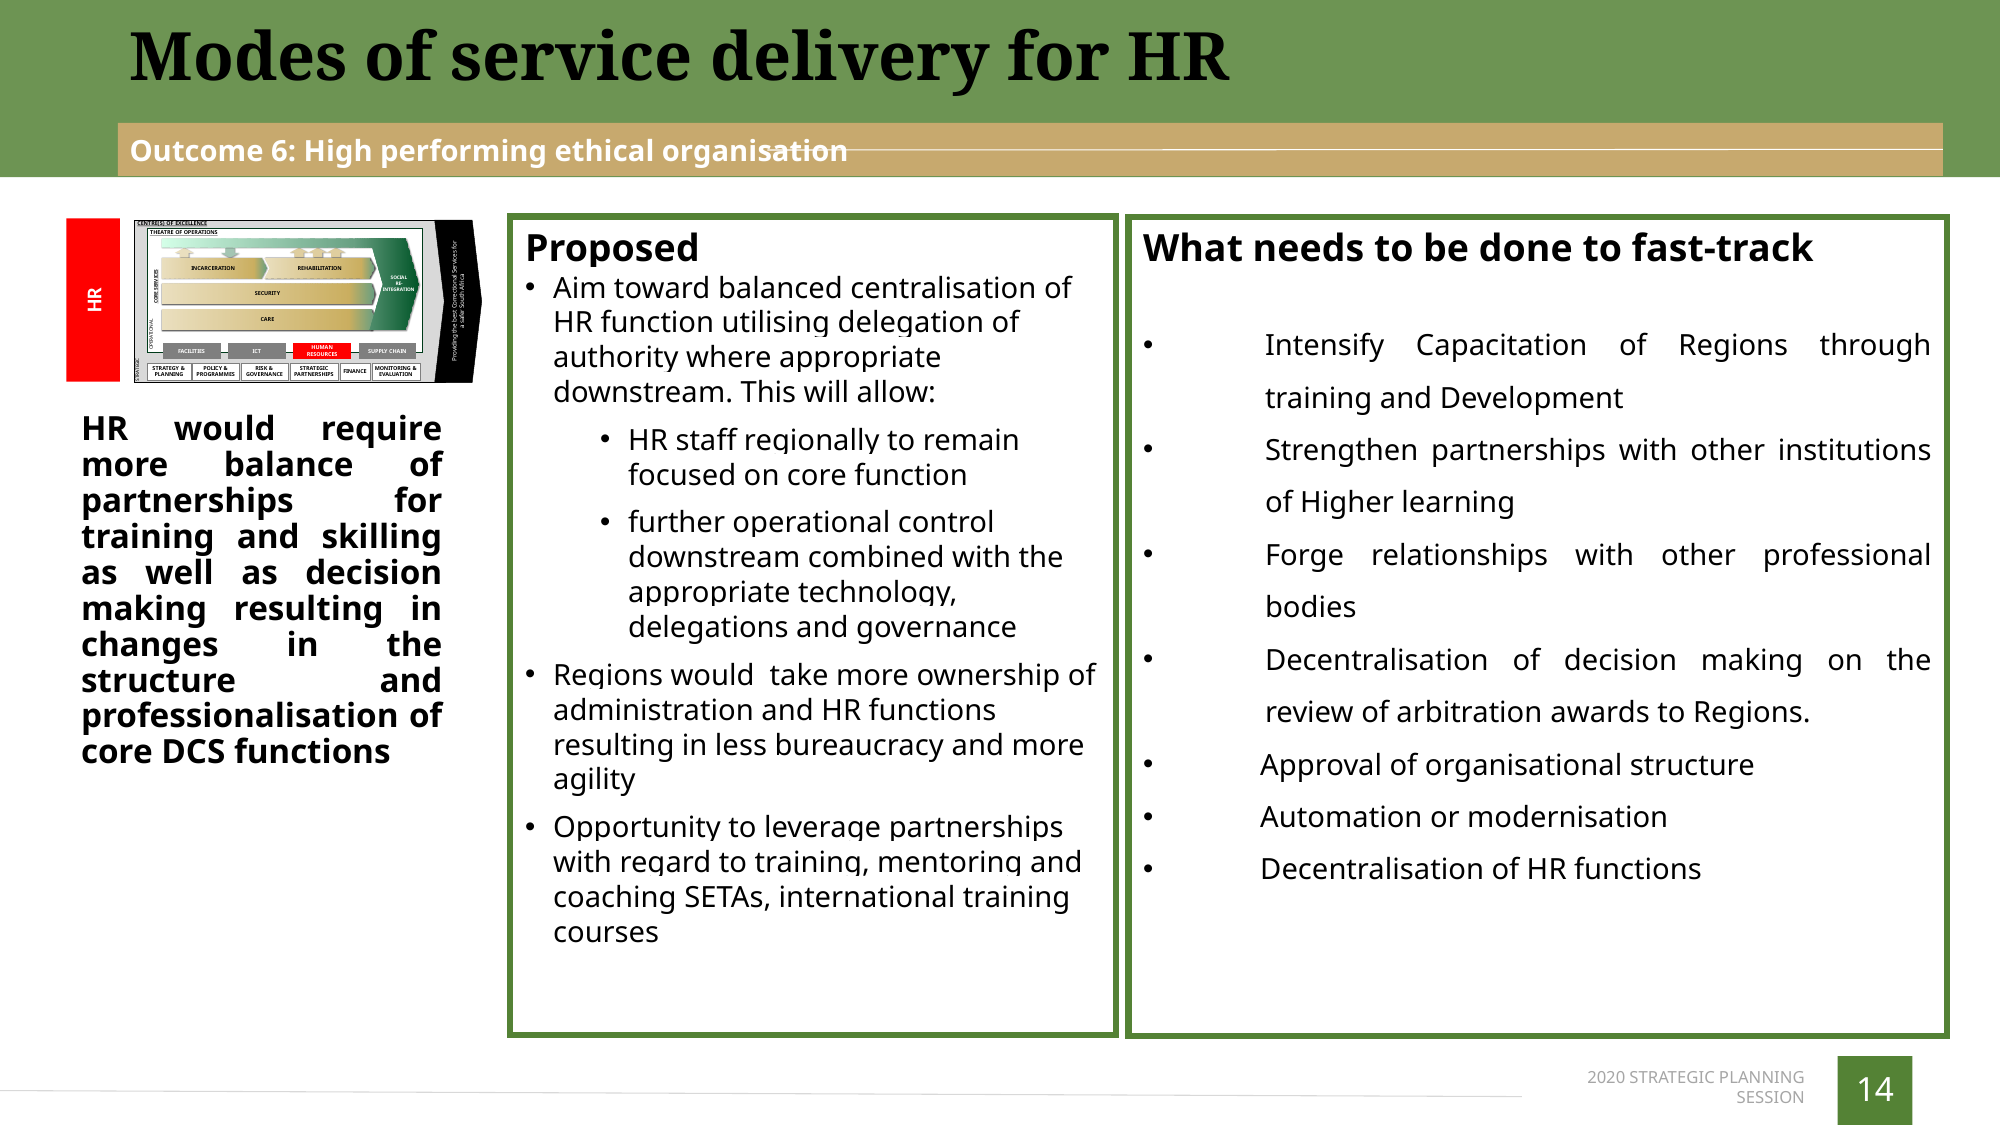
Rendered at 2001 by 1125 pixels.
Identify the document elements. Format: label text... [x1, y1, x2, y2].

picture [129, 218, 482, 384]
text_box HR would require more balance of partnerships for training and skilling as well as decision making resulting in changes in the structure and professionalisation of core DCS functions [66, 404, 458, 779]
title Modes of service delivery for HR [129, 23, 1865, 112]
text_box HR [65, 217, 121, 383]
text_box What needs to be done to fast-track Intensify Capacitation of Regions through training and Development Strengthen partnerships with other institutions of Higher learning Forge relationships with other professional bodies Decentralisation of decision making on the review of arbitration awards to Regions. Approval of organisational structure Automation or modernisation Decentralisation of HR functions [1128, 216, 1947, 1036]
text_box Outcome 6: High performing ethical organisation [129, 132, 1257, 168]
text_box Proposed Aim toward balanced centralisation of HR function utilising delegation of authority where appropriate downstream. This will allow: HR staff regionally to remain focused on core function further operational control downstream combined with the appropriate technology, delegations and governance Regions would take more ownership of administration and HR functions resulting in less bureaucracy and more agility Opportunity to leverage partnerships with regard to training, mentoring and coaching SETAs, international training courses [510, 216, 1116, 1035]
